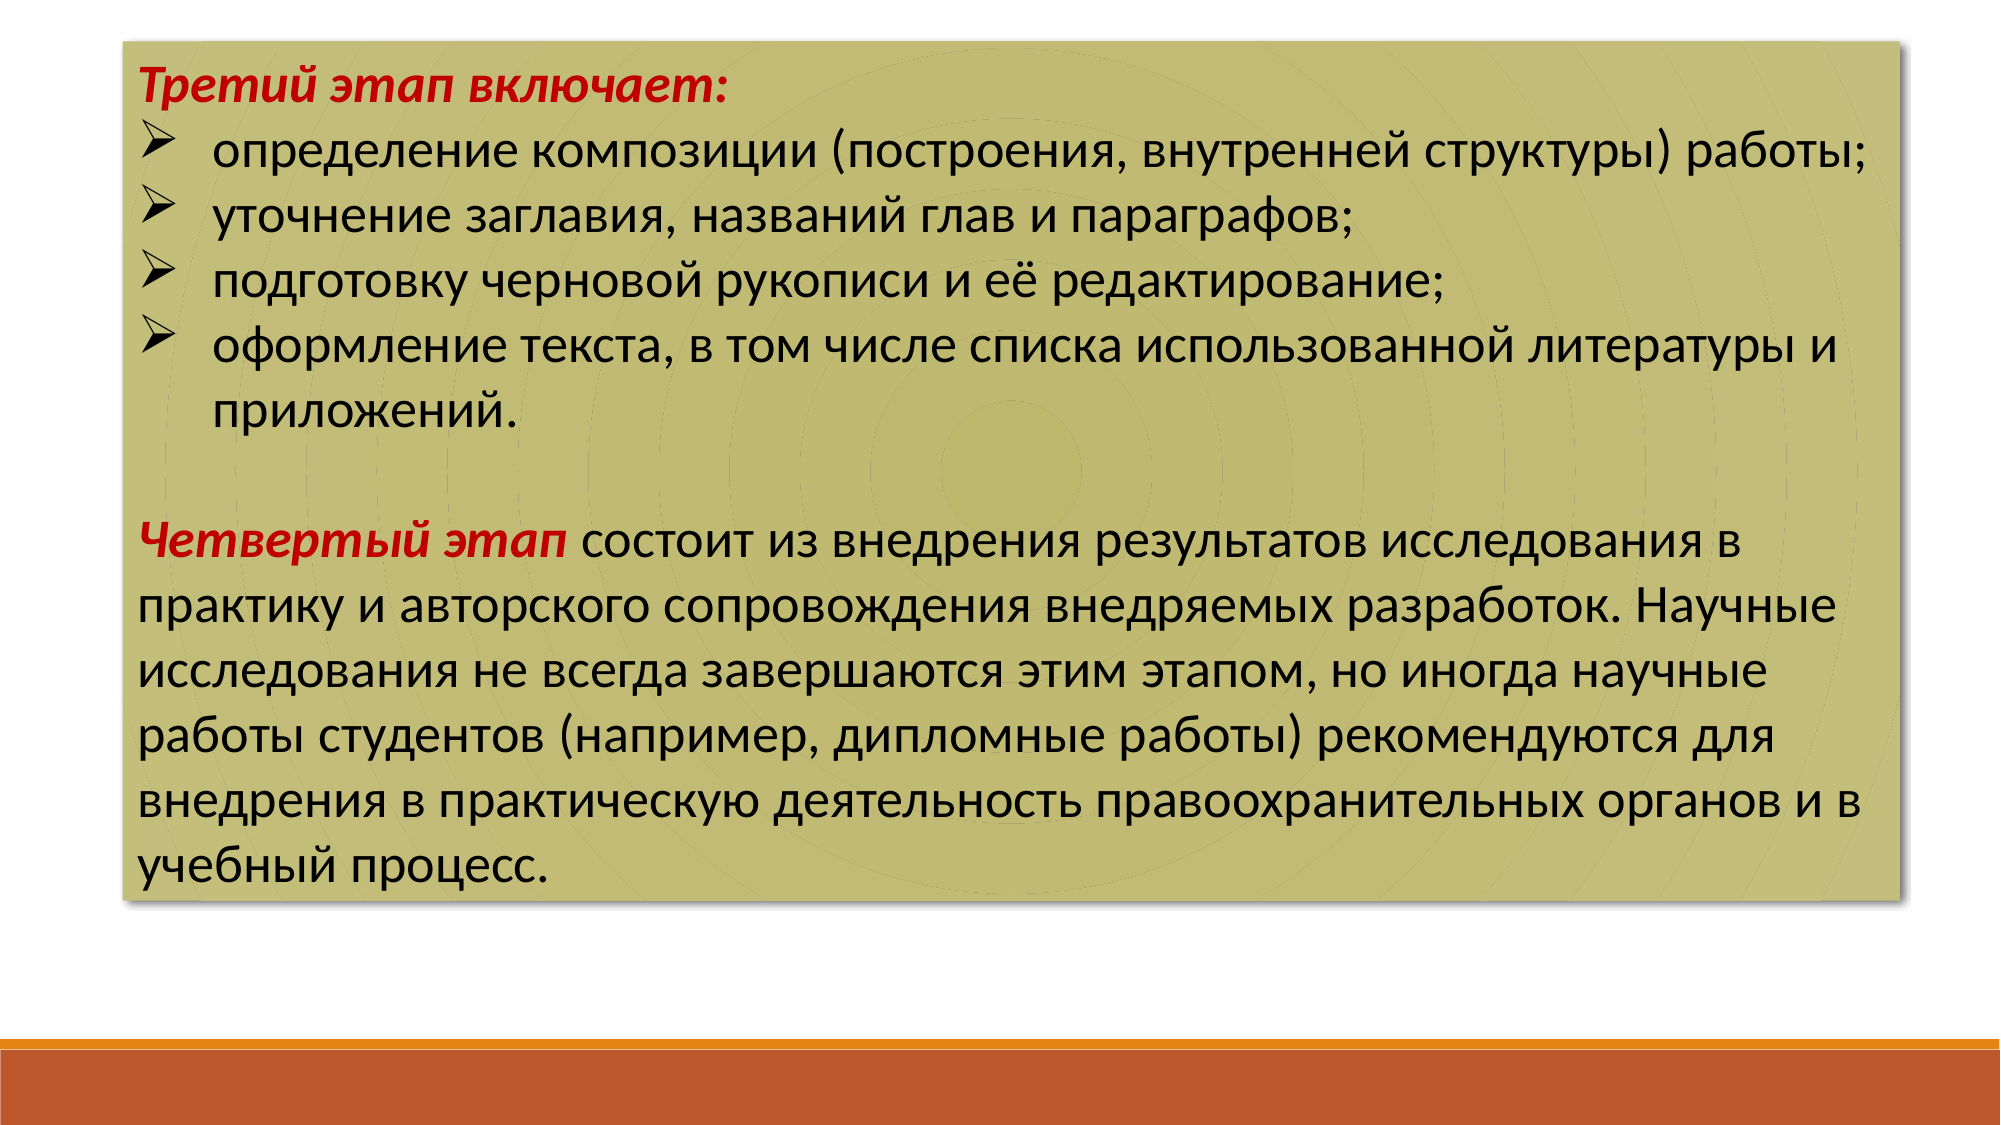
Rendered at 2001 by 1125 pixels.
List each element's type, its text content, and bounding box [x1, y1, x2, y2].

text_box Третий этап включает: определение композиции (построения, внутренней структуры) работы; уточнение заглавия, названий глав и параграфов; подготовку черновой рукописи и её редактирование; оформление текста, в том числе списка использованной литературы и приложений. Четвертый этап состоит из внедрения результатов исследования в практику и авторского сопровождения внедряемых разработок. Научные исследования не всегда завершаются этим этапом, но иногда научные работы студентов (например, дипломные работы) рекомендуются для внедрения в практическую деятельность правоохранительных органов и в учебный процесс. [122, 41, 1900, 901]
